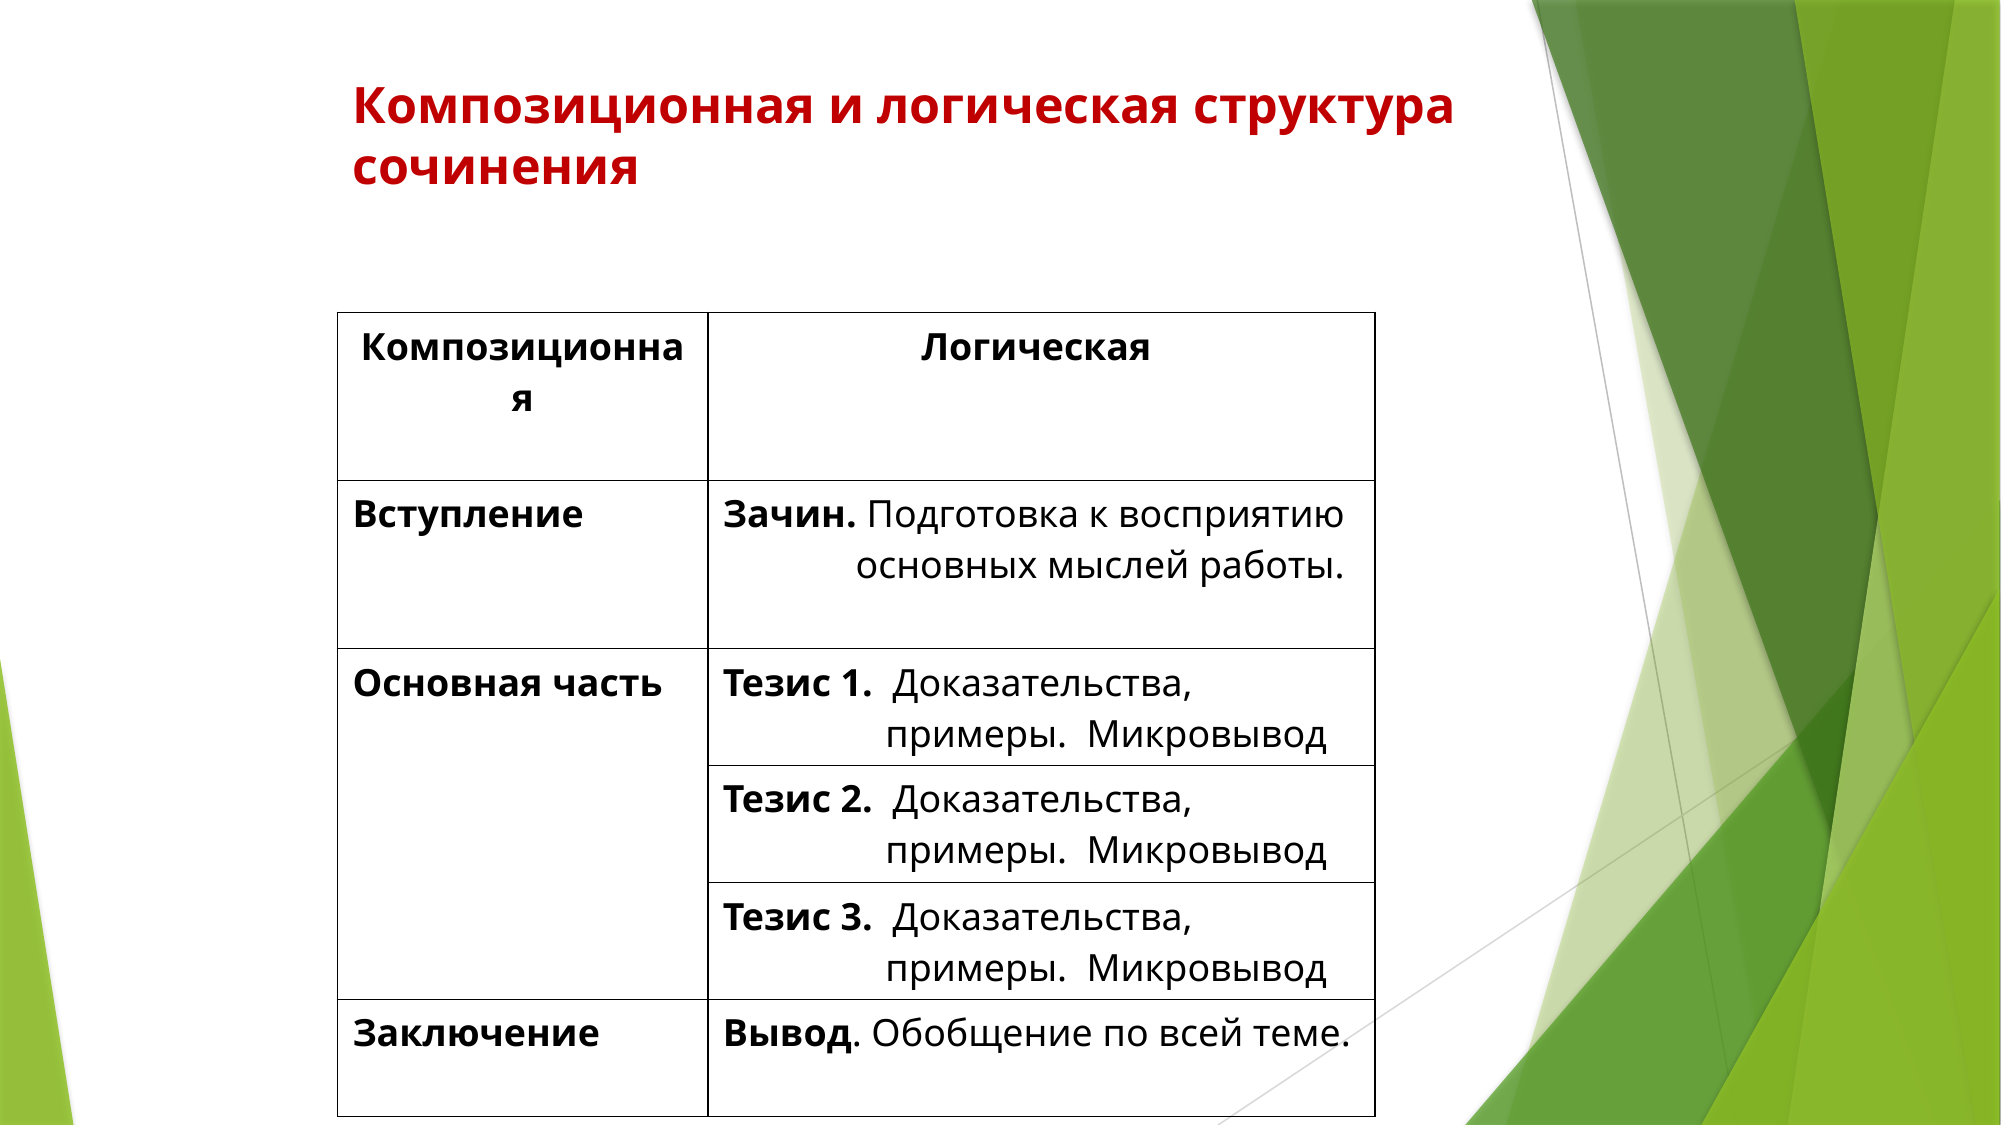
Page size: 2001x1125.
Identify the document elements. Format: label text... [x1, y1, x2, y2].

table_header Логическая [709, 313, 1374, 480]
table_header Композиционная [338, 313, 707, 480]
table_cell Зачин. Подготовка к восприятию основных мыслей работы. [709, 481, 1374, 648]
table_cell Вывод. Обобщение по всей теме. [709, 1000, 1374, 1116]
table_cell Основная часть [338, 649, 707, 999]
table_cell Вступление [338, 481, 707, 648]
table_cell Тезис 1. Доказательства, примеры. Микровывод [709, 649, 1374, 765]
title Композиционная и логическая структура сочинения [337, 12, 1688, 263]
table_cell Тезис 2. Доказательства, примеры. Микровывод [709, 766, 1374, 882]
table_cell Тезис 3. Доказательства, примеры. Микровывод [709, 883, 1374, 999]
table_cell Заключение [338, 1000, 707, 1116]
